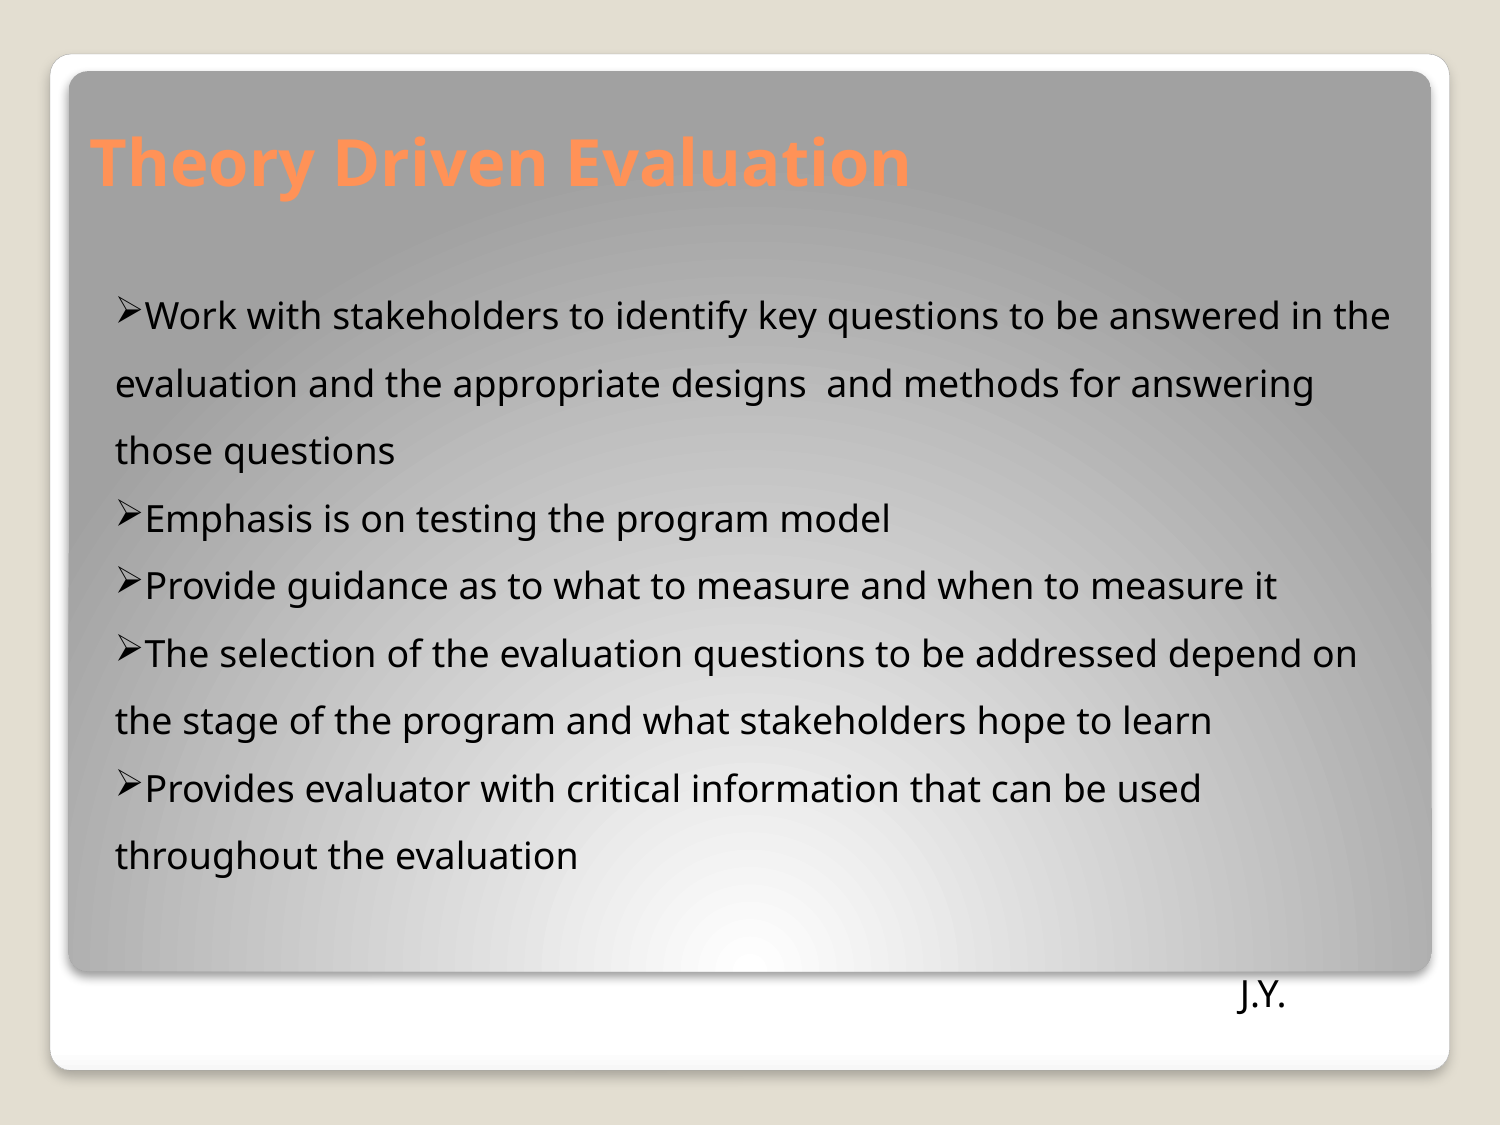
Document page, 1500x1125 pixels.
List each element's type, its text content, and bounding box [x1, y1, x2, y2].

text_box Work with stakeholders to identify key questions to be answered in the evaluation and the appropriate designs and methods for answering those questions Emphasis is on testing the program model Provide guidance as to what to measure and when to measure it The selection of the evaluation questions to be addressed depend on the stage of the program and what stakeholders hope to learn Provides evaluator with critical information that can be used throughout the evaluation [99, 262, 1413, 885]
title Theory Driven Evaluation [75, 112, 1418, 285]
text_box J.Y. [1224, 962, 1338, 1023]
